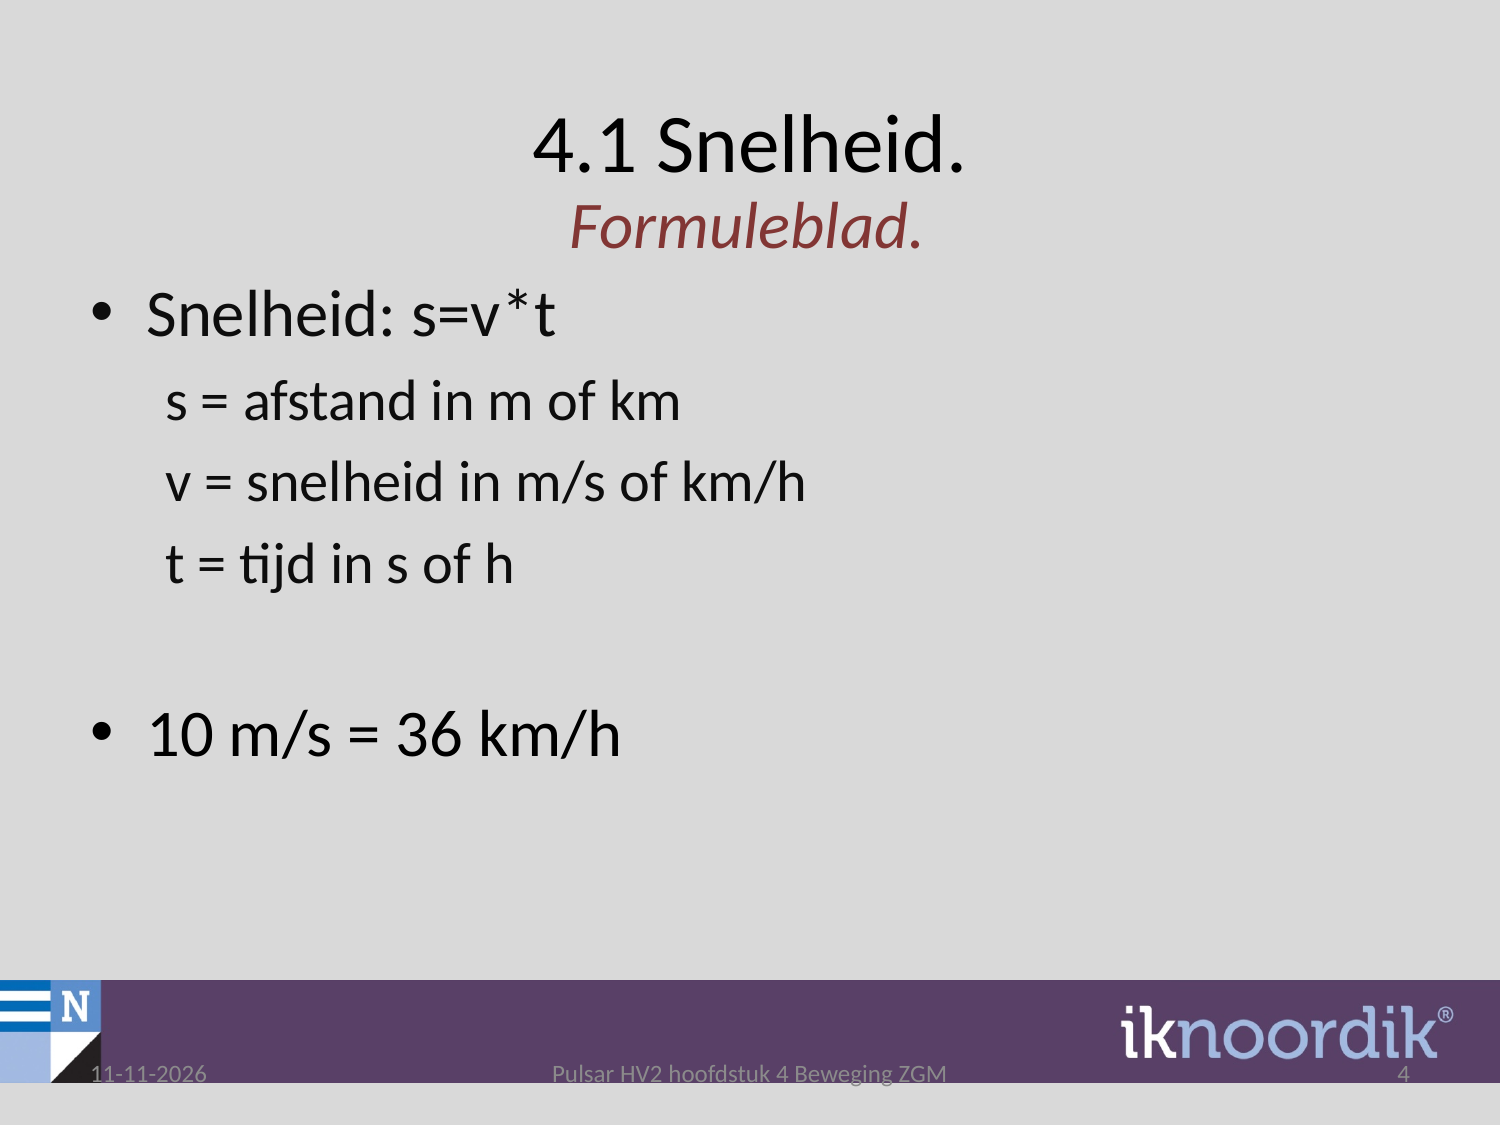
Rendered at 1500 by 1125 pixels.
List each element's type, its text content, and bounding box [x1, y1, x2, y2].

title 4.1 Snelheid. [74, 44, 1426, 233]
picture [0, 980, 1500, 1083]
slide_number 4 [1074, 1042, 1425, 1103]
text_box Formuleblad. [555, 174, 945, 269]
list Snelheid: s=v*t s = afstand in m of km v = snelheid in m/s of km/h t = tijd in s of h 10 m/s = 36 km/h [74, 262, 1426, 1006]
footer Pulsar HV2 hoofdstuk 4 Beweging ZGM [512, 1042, 988, 1103]
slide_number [75, 1042, 425, 1103]
